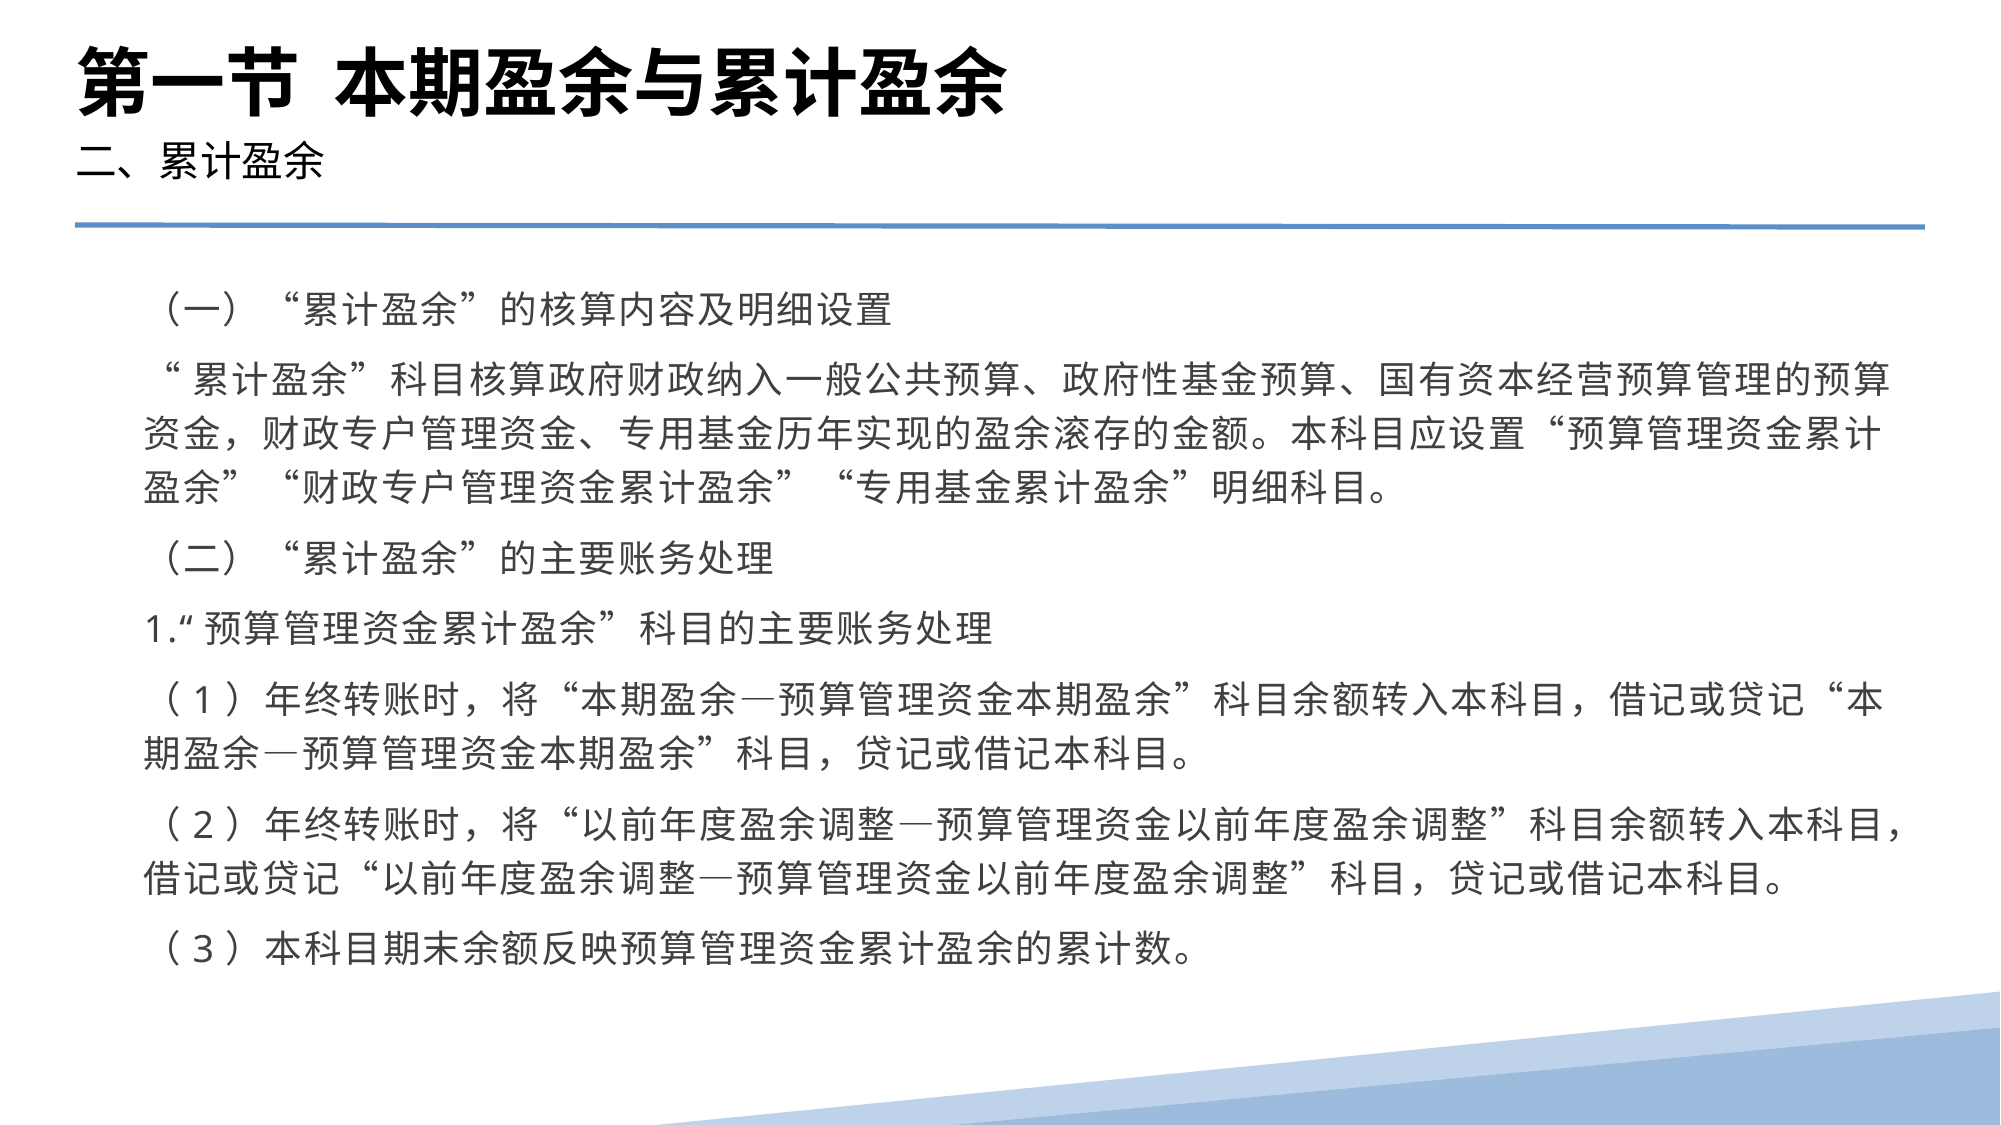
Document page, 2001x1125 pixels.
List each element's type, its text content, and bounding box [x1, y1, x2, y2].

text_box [74, 224, 1925, 228]
text_box （一）“累计盈余”的核算内容及明细设置 “累计盈余”科目核算政府财政纳入一般公共预算、政府性基金预算、国有资本经营预算管理的预算资金，财政专户管理资金、专用基金历年实现的盈余滚存的金额。本科目应设置“预算管理资金累计盈余”“财政专户管理资金累计盈余”“专用基金累计盈余”明细科目。 （二）“累计盈余”的主要账务处理 1.“预算管理资金累计盈余”科目的主要账务处理 （1）年终转账时，将“本期盈余—预算管理资金本期盈余”科目余额转入本科目，借记或贷记“本期盈余—预算管理资金本期盈余”科目，贷记或借记本科目。 （2）年终转账时，将“以前年度盈余调整—预算管理资金以前年度盈余调整”科目余额转入本科目，借记或贷记“以前年度盈余调整—预算管理资金以前年度盈余调整”科目，贷记或借记本科目。 （3）本科目期末余额反映预算管理资金累计盈余的累计数。 [133, 252, 1913, 1065]
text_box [656, 991, 2000, 1125]
text_box 第一节 本期盈余与累计盈余 [75, 24, 1925, 124]
text_box 二、累计盈余 [75, 124, 1925, 200]
